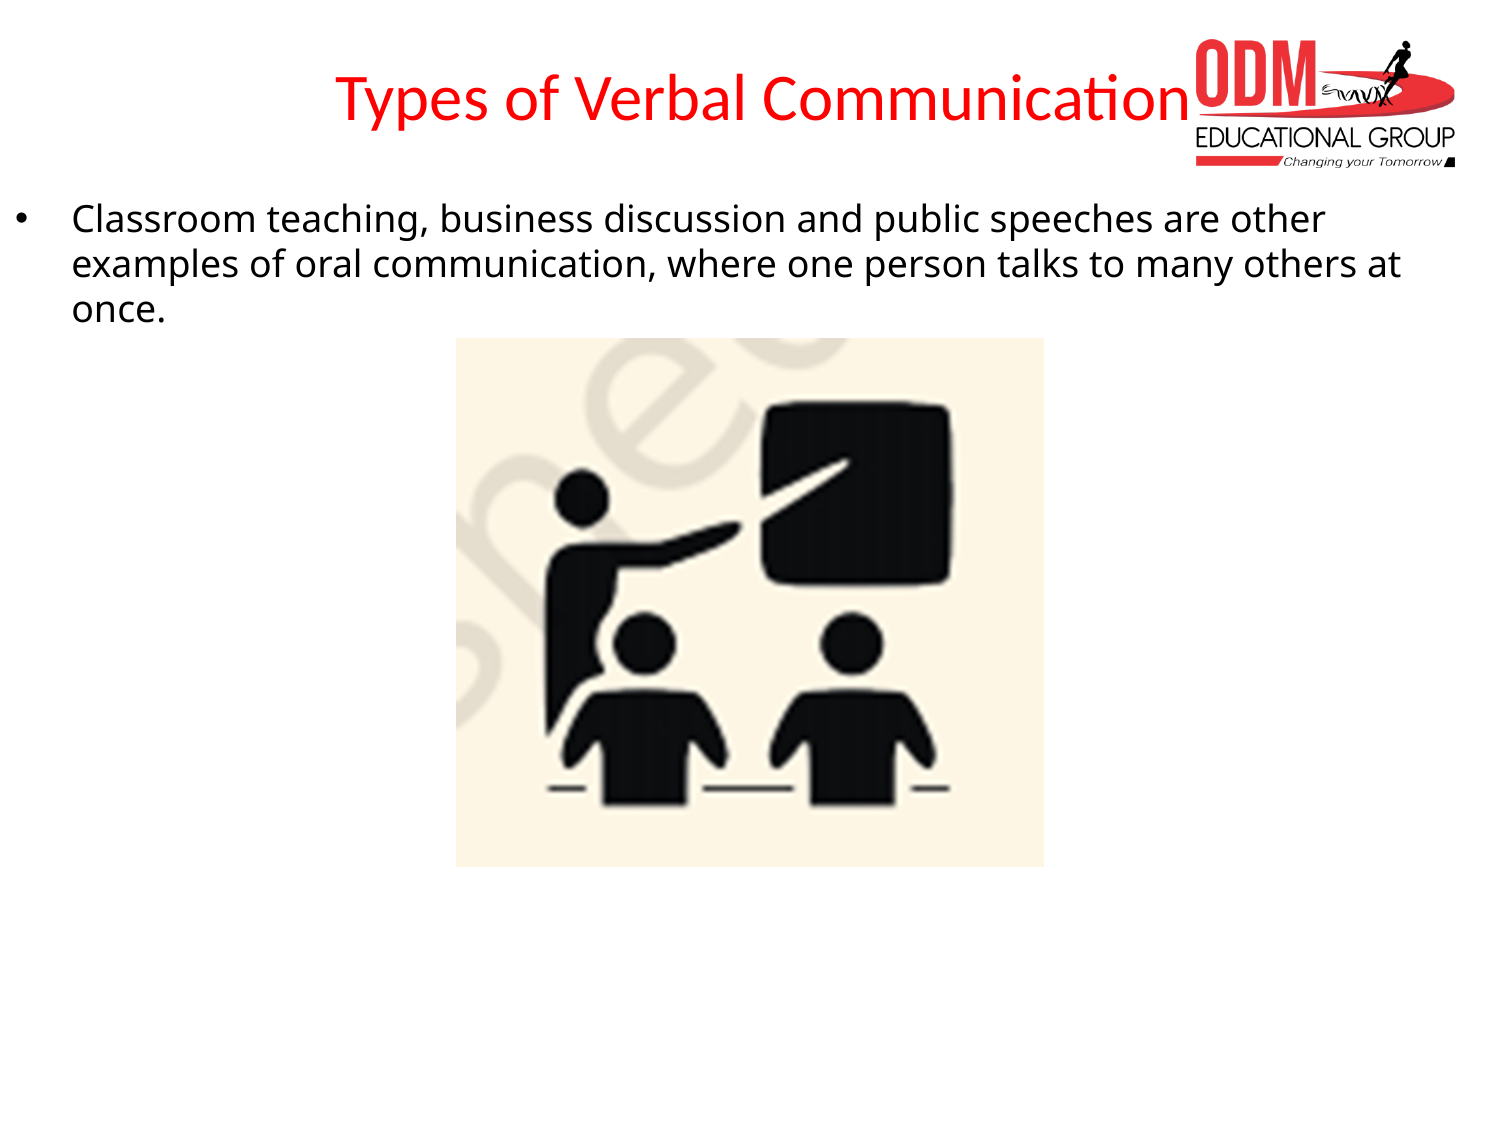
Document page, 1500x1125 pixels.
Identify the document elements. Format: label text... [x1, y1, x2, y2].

list Classroom teaching, business discussion and public speeches are other examples of oral communication, where one person talks to many others at once. [0, 187, 1483, 1098]
picture [1195, 38, 1456, 168]
picture [456, 337, 1044, 867]
title Types of Verbal Communication [88, 0, 1439, 187]
